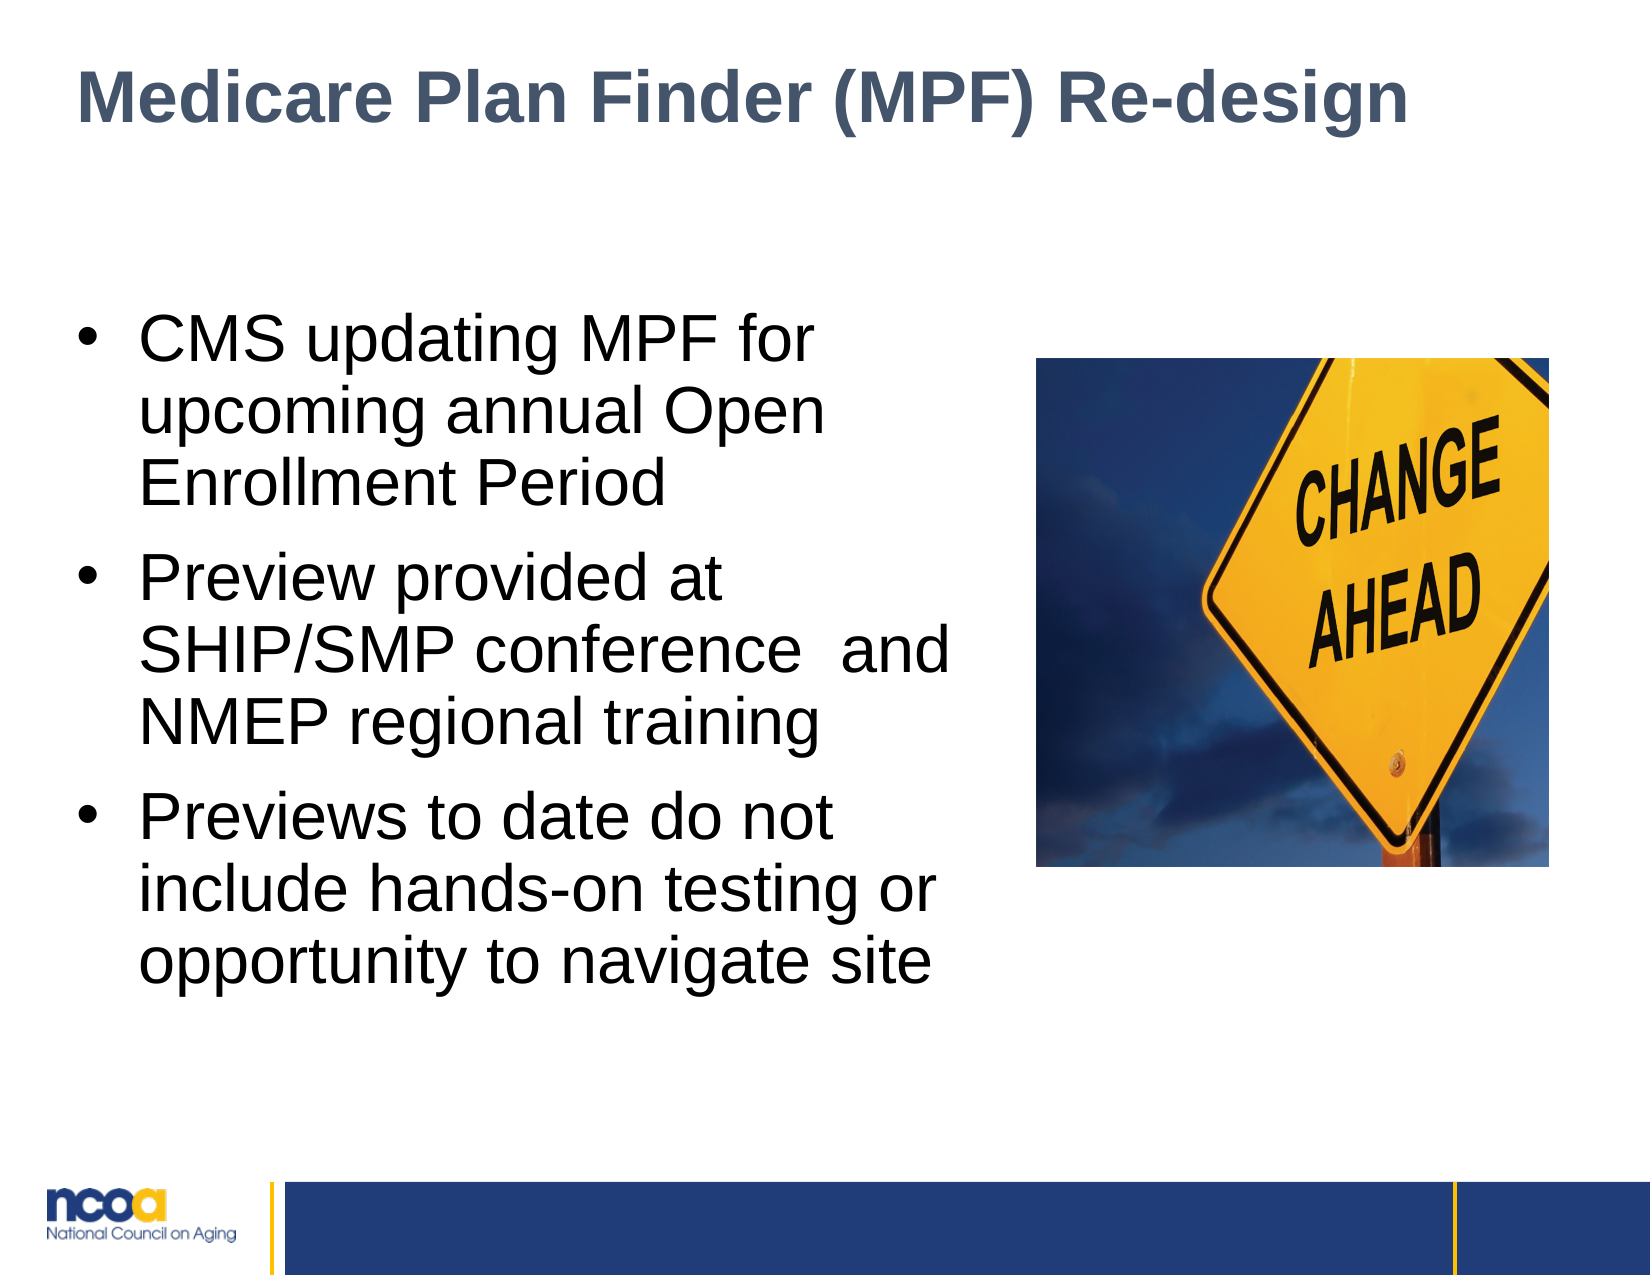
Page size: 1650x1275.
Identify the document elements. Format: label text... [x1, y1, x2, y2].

title Medicare Plan Finder (MPF) Re-design [61, 20, 1635, 179]
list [1036, 358, 1549, 867]
list CMS updating MPF for upcoming annual Open Enrollment Period Preview provided at SHIP/SMP conference and NMEP regional training Previews to date do not include hands-on testing or opportunity to navigate site [61, 296, 1056, 1187]
picture [47, 1188, 236, 1243]
